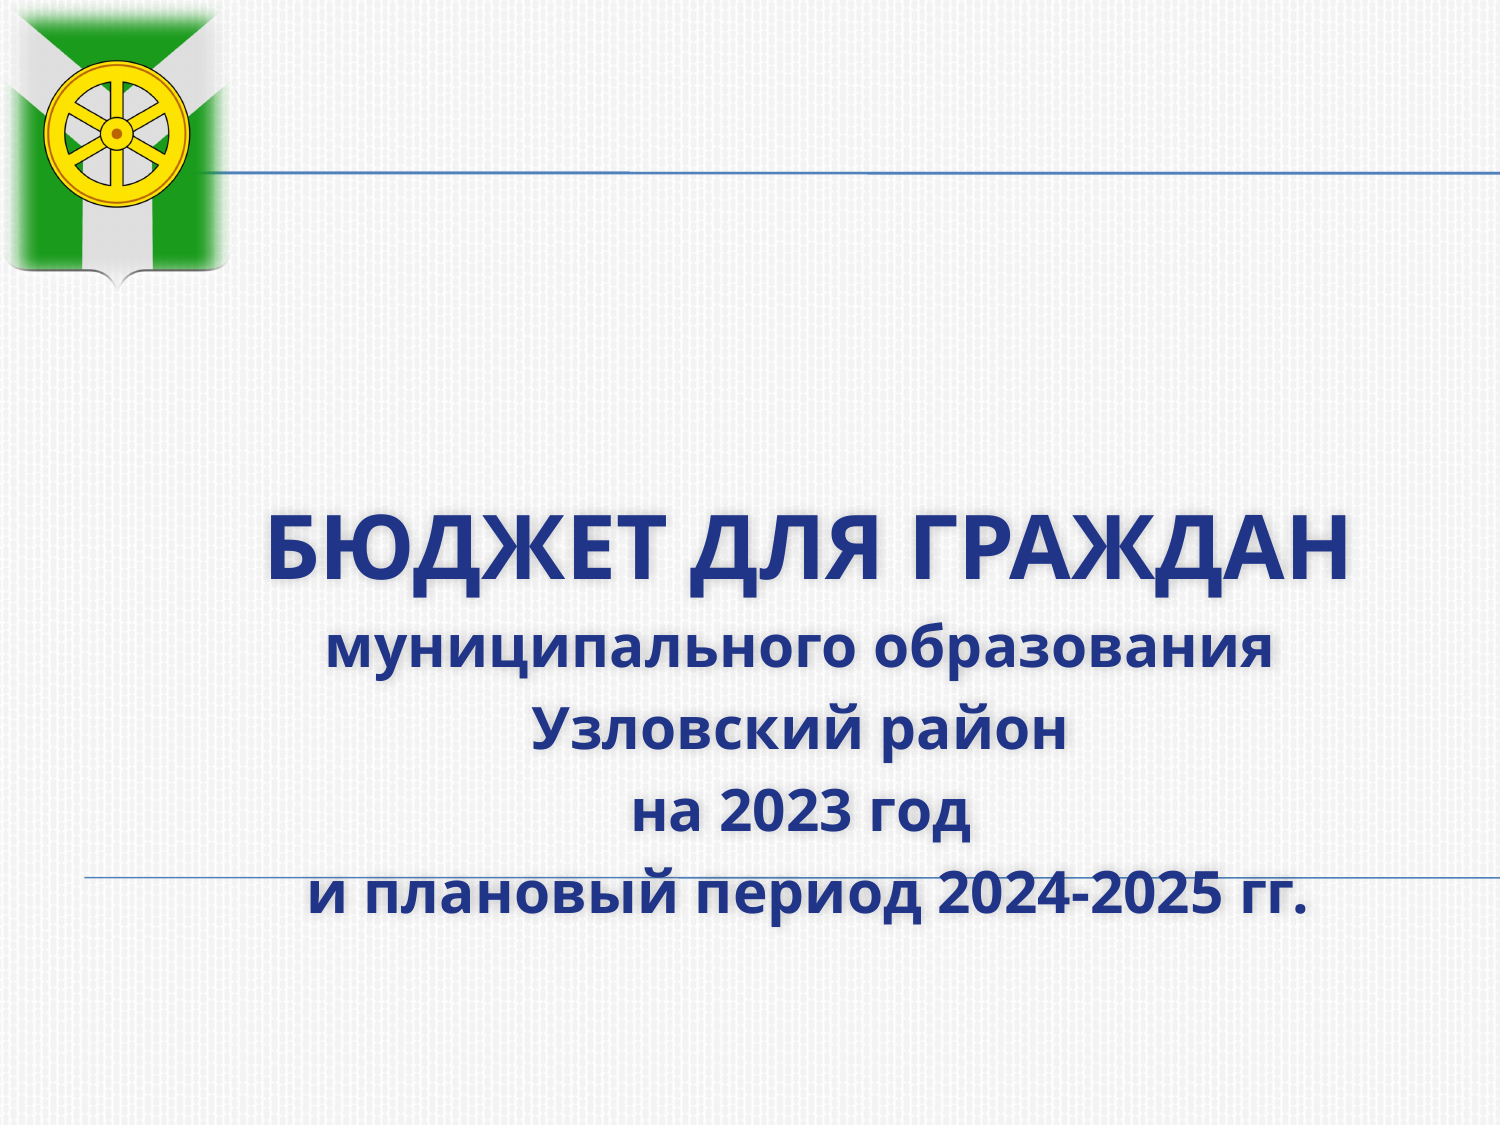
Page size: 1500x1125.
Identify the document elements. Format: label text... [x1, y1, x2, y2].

subtitle БЮДЖЕТ ДЛЯ ГРАЖДАН муниципального образования Узловский район на 2023 год и плановый период 2024-2025 гг. [246, 269, 1372, 961]
picture [0, 0, 235, 294]
